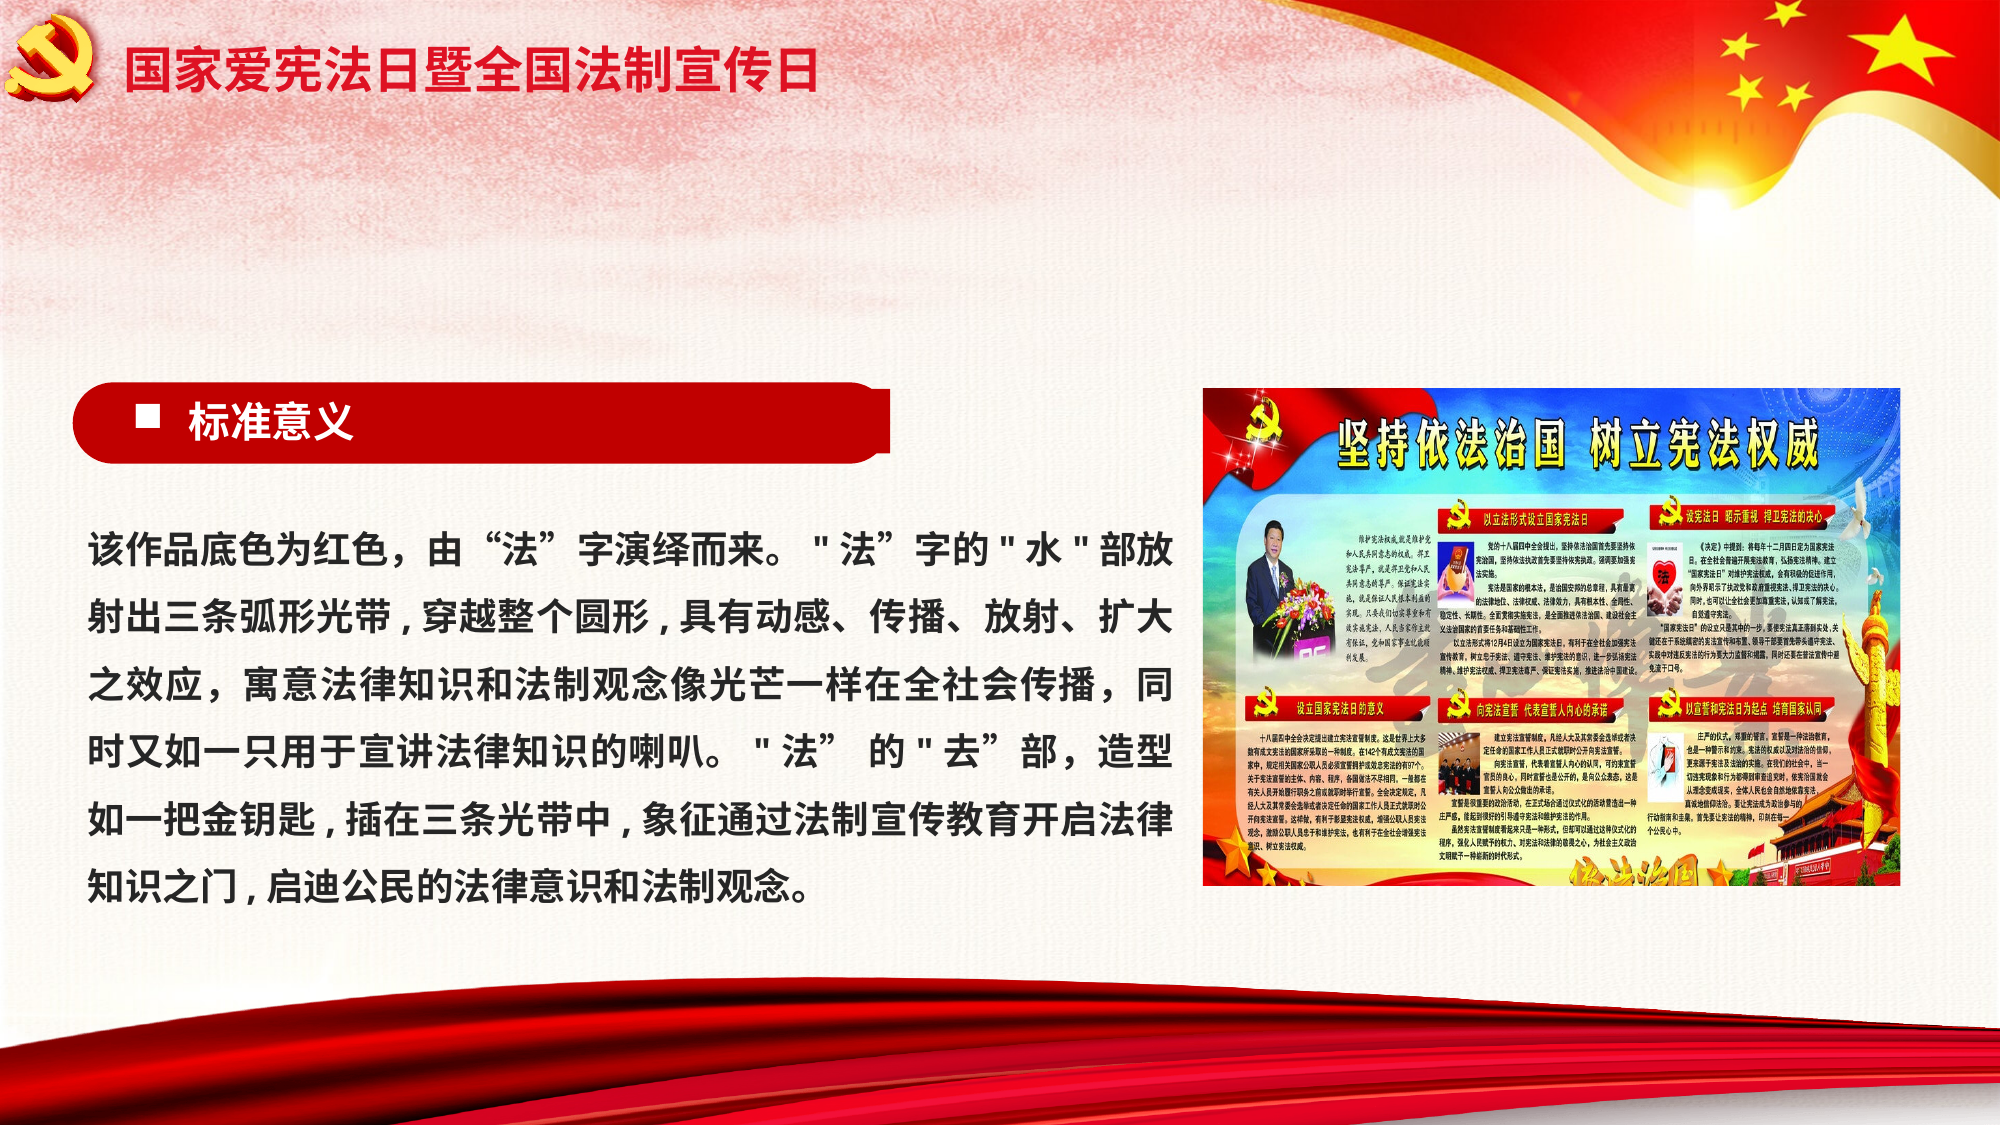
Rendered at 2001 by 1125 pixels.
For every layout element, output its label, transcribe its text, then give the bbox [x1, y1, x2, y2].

picture [0, 0, 2000, 1125]
text_box 该作品底色为红色，由“法”字演绎而来。"法”字的"水"部放射出三条弧形光带,穿越整个圆形,具有动感、传播、放射、扩大之效应，寓意法律知识和法制观念像光芒一样在全社会传播，同时又如一只用于宣讲法律知识的喇叭。"法” 的"去”部，造型如一把金钥匙,插在三条光带中,象征通过法制宣传教育开启法律知识之门,启迪公民的法律意识和法制观念。 [72, 495, 1189, 916]
text_box 国家爱宪法日暨全国法制宣传日 [107, 31, 860, 107]
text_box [72, 382, 890, 464]
